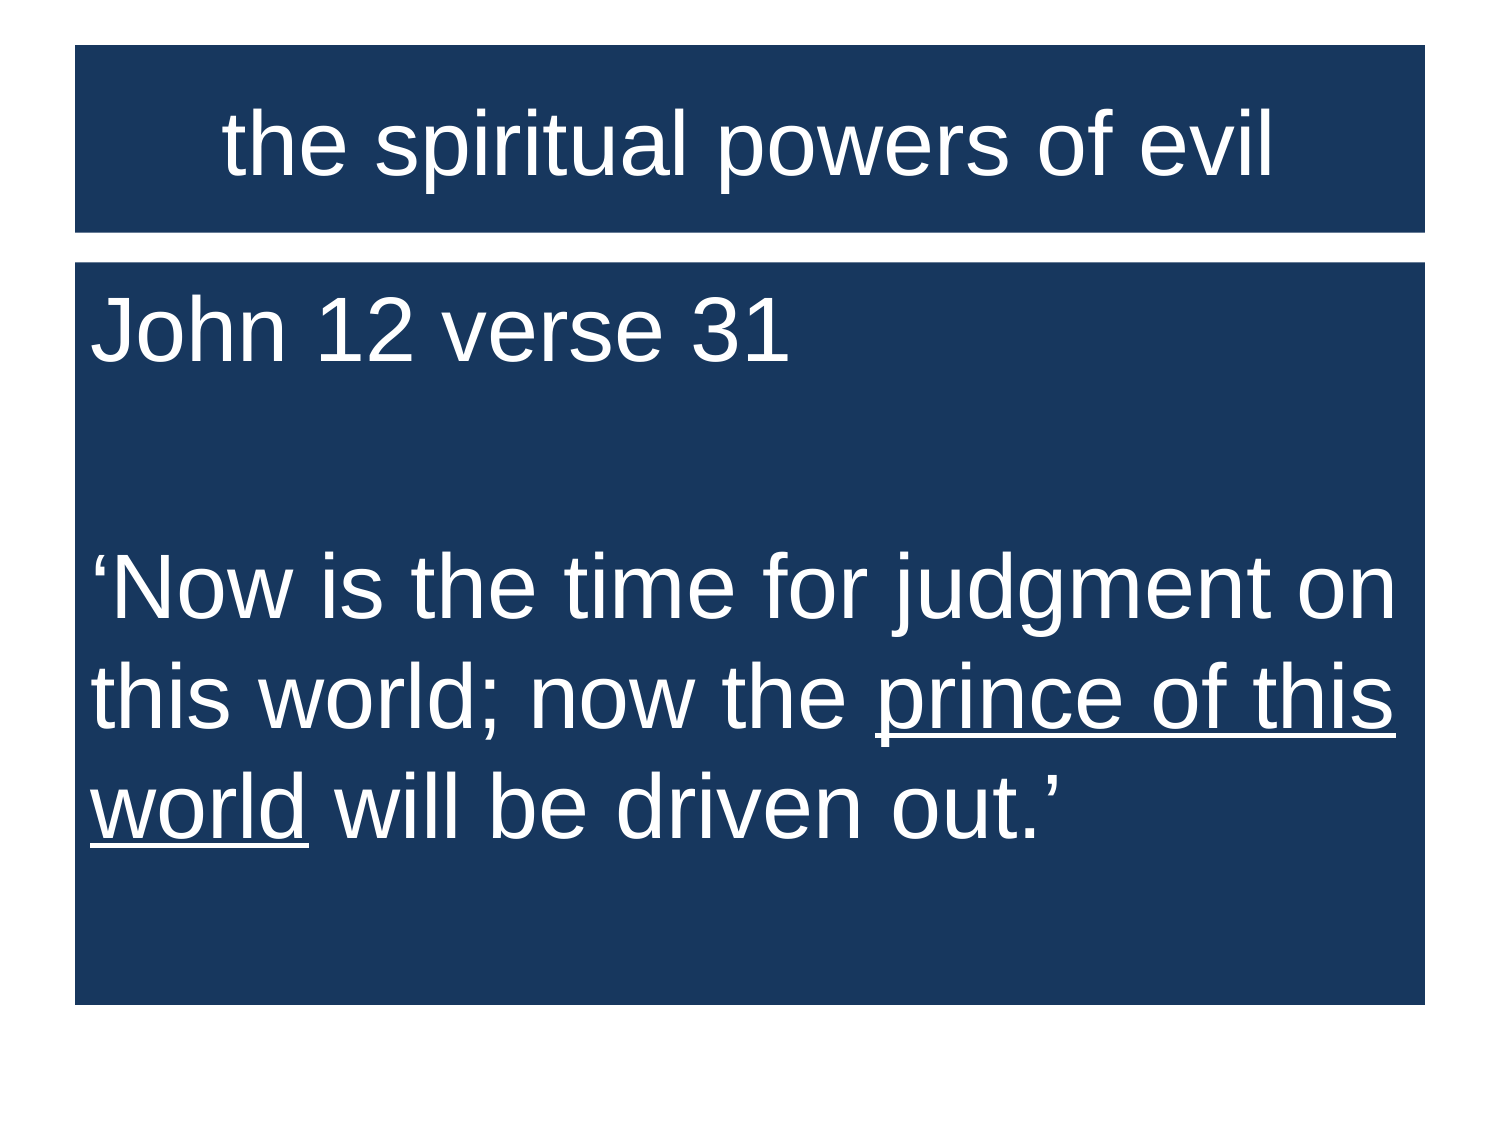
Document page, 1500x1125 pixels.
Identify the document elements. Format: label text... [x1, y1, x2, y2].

title the spiritual powers of evil [75, 45, 1425, 233]
list John 12 verse 31 ‘Now is the time for judgment on this world; now the prince of this world will be driven out.’ [75, 262, 1425, 1005]
